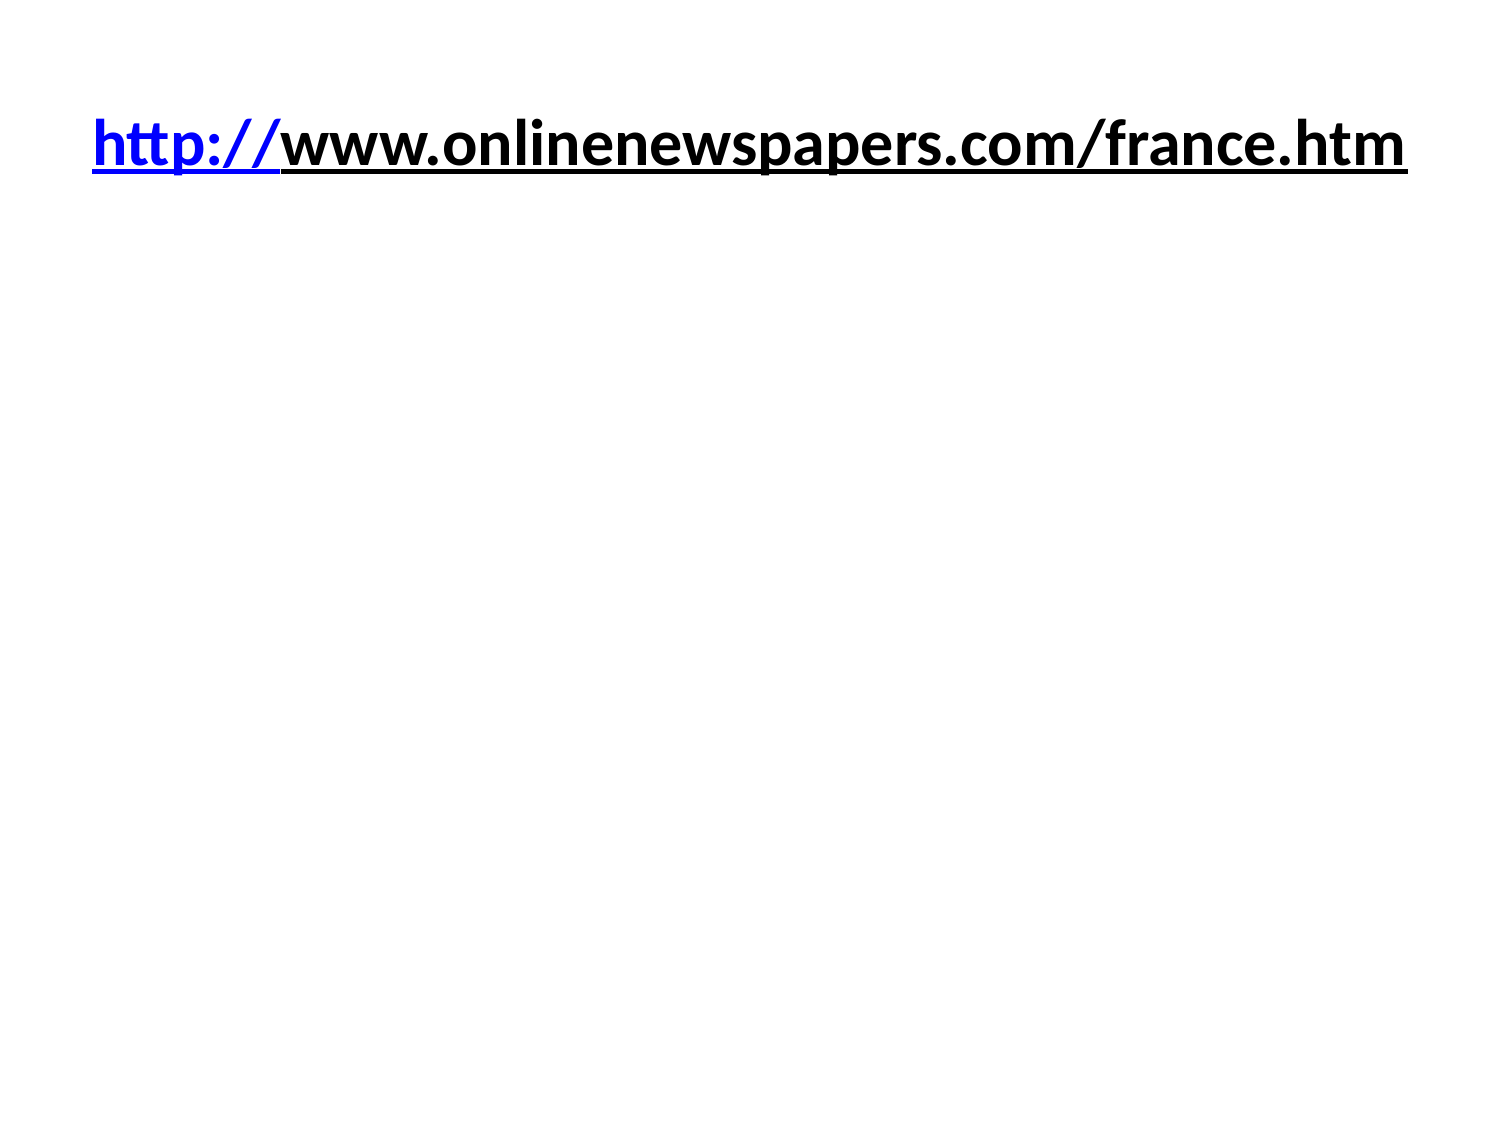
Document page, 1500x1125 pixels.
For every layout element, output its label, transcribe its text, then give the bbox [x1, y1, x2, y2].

title http://www.onlinenewspapers.com/france.htm [75, 45, 1425, 233]
